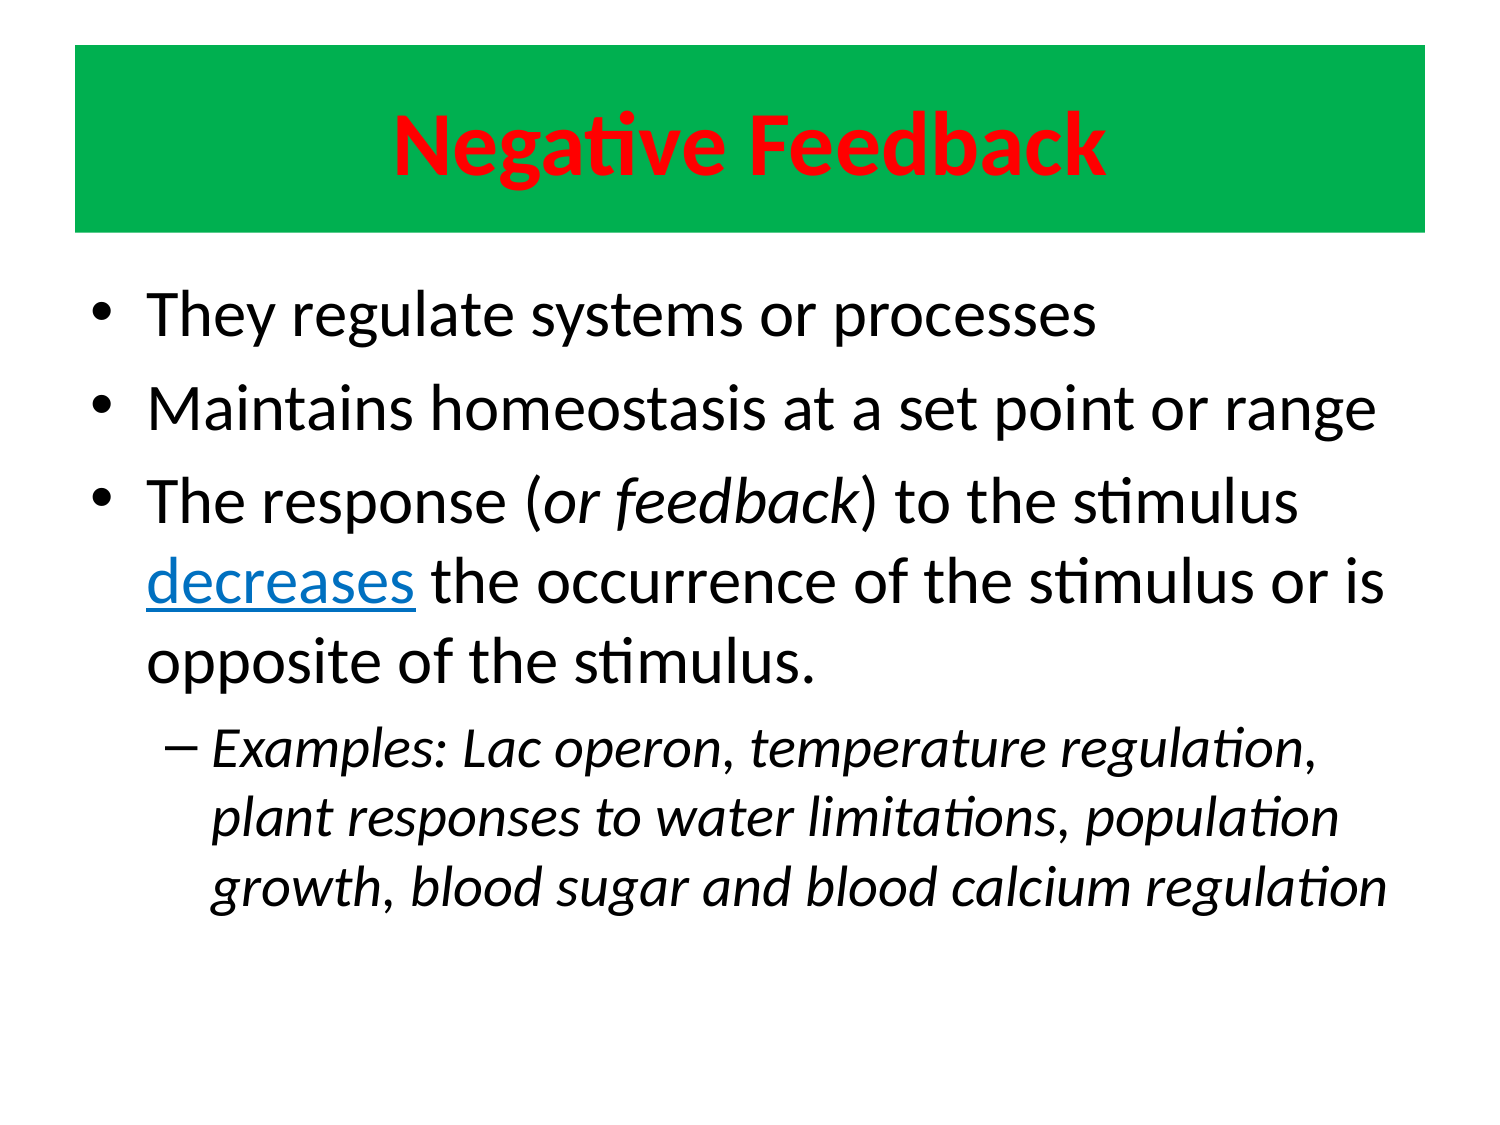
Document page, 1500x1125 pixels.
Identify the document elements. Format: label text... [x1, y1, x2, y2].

title Negative Feedback [75, 45, 1425, 233]
list They regulate systems or processes Maintains homeostasis at a set point or range The response (or feedback) to the stimulus decreases the occurrence of the stimulus or is opposite of the stimulus. Examples: Lac operon, temperature regulation, plant responses to water limitations, population growth, blood sugar and blood calcium regulation [75, 262, 1425, 1005]
